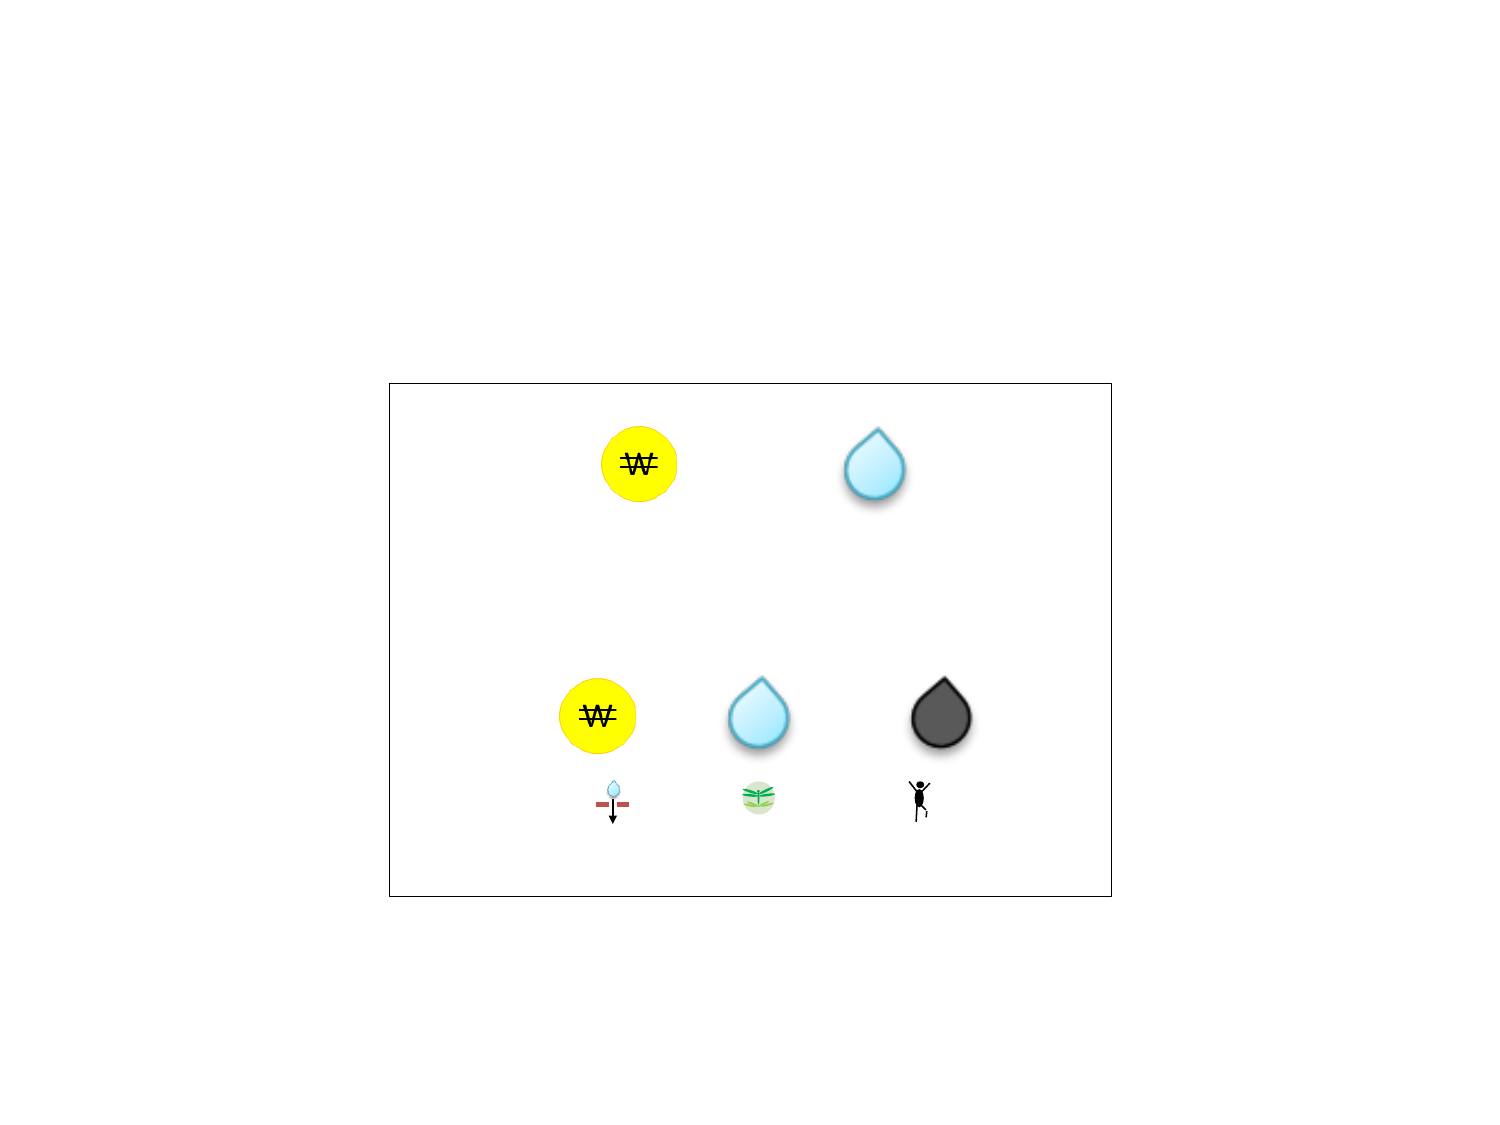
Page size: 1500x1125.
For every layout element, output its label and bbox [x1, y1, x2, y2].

text_box [388, 382, 1112, 897]
